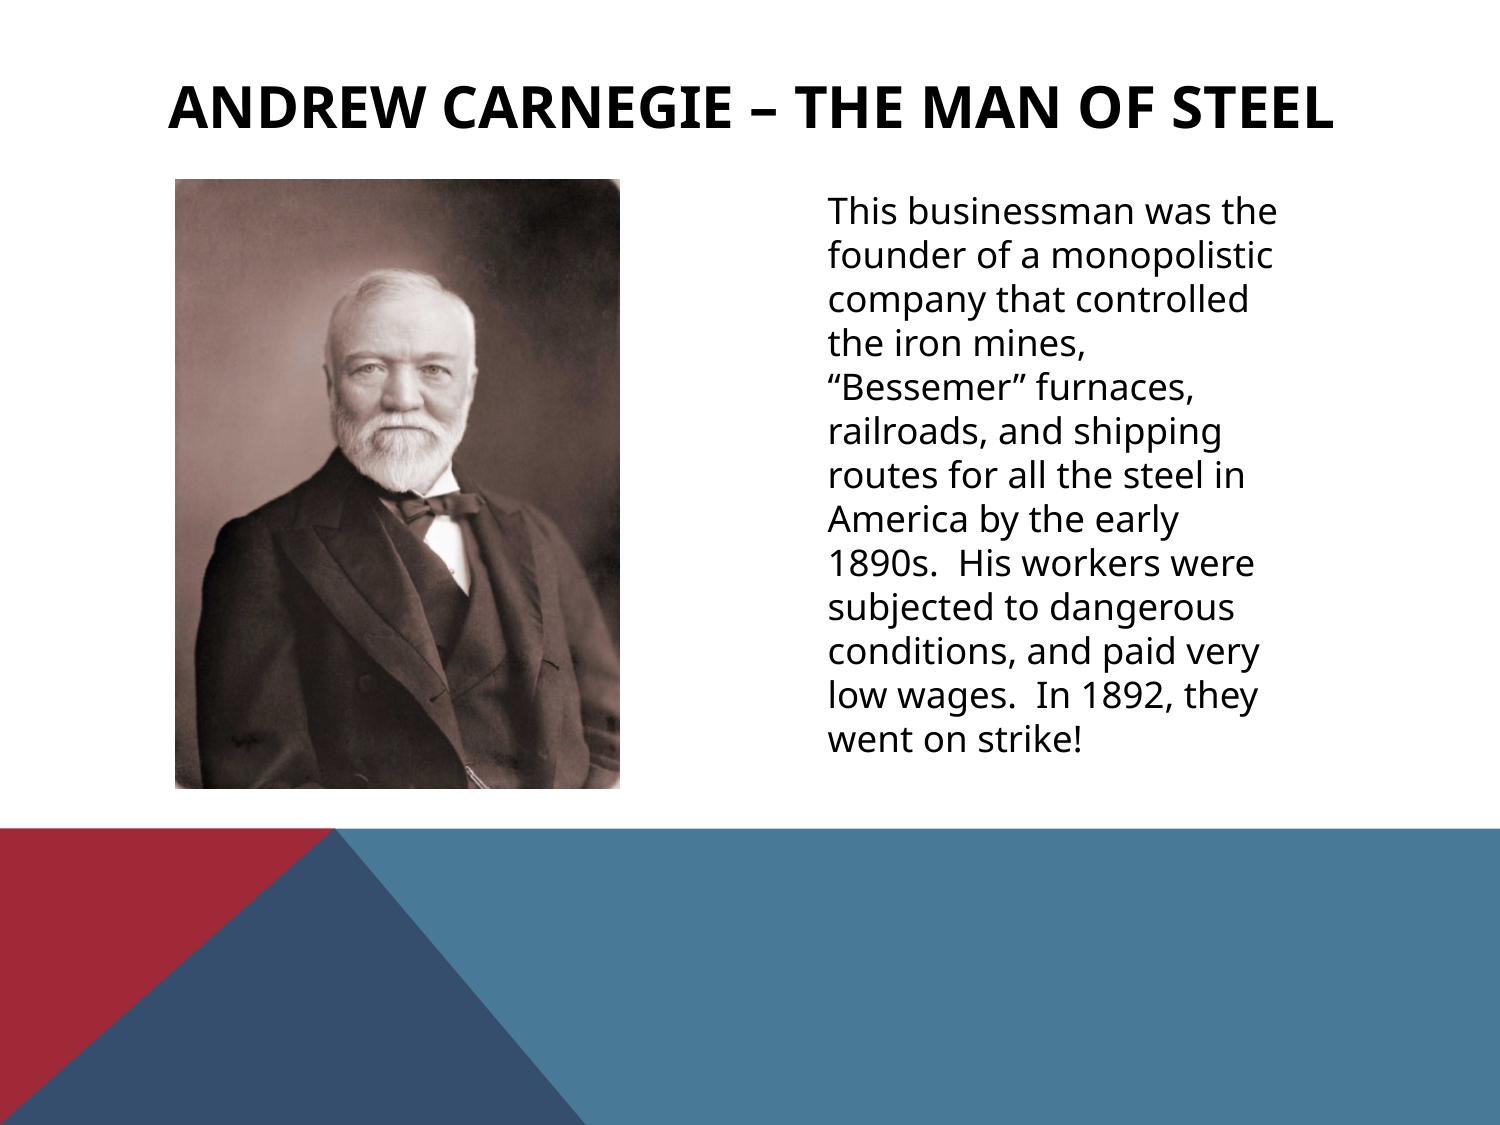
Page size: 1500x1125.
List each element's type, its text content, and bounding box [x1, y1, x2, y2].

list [175, 179, 620, 790]
list This businessman was the founder of a monopolistic company that controlled the iron mines, “Bessemer” furnaces, railroads, and shipping routes for all the steel in America by the early 1890s. His workers were subjected to dangerous conditions, and paid very low wages. In 1892, they went on strike! [771, 179, 1296, 789]
title Andrew Carnegie – The man of Steel [135, 60, 1369, 150]
